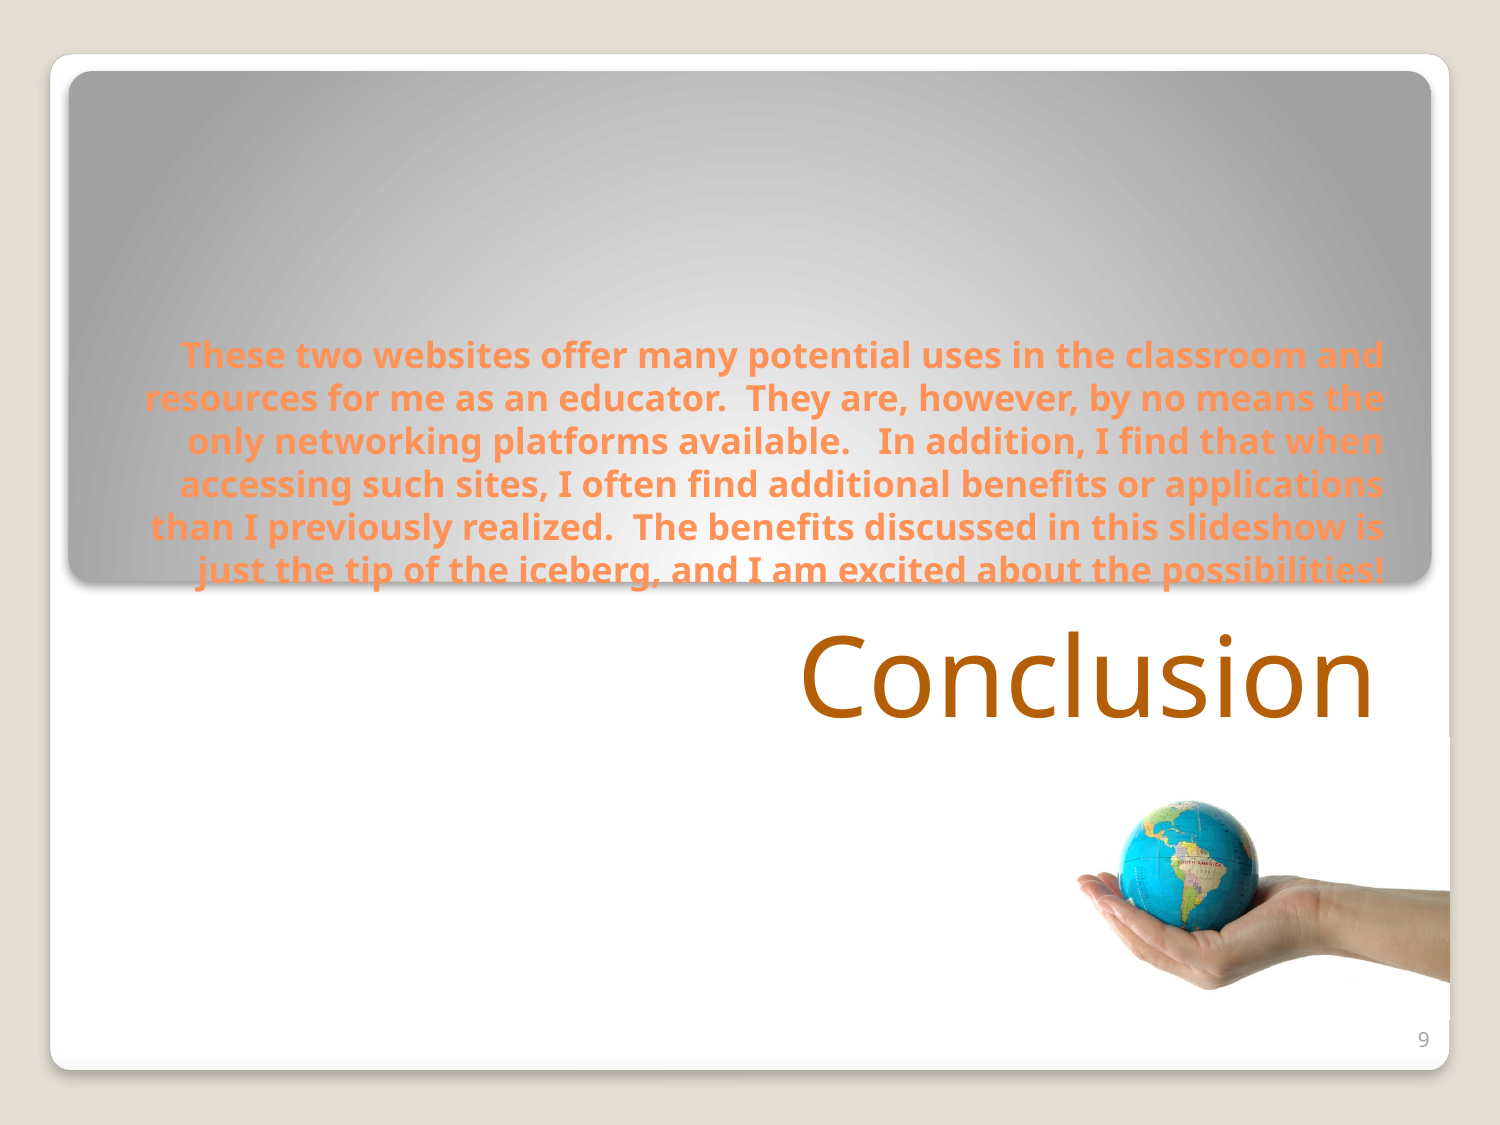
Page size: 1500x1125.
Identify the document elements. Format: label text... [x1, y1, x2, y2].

slide_number 9 [1369, 1034, 1445, 1063]
title These two websites offer many potential uses in the classroom and resources for me as an educator. They are, however, by no means the only networking platforms available. In addition, I find that when accessing such sites, I often find additional benefits or applications than I previously realized. The benefits discussed in this slideshow is just the tip of the iceberg, and I am excited about the possibilities! [118, 298, 1394, 599]
subtitle Conclusion [118, 604, 1394, 755]
picture [1024, 737, 1451, 1021]
